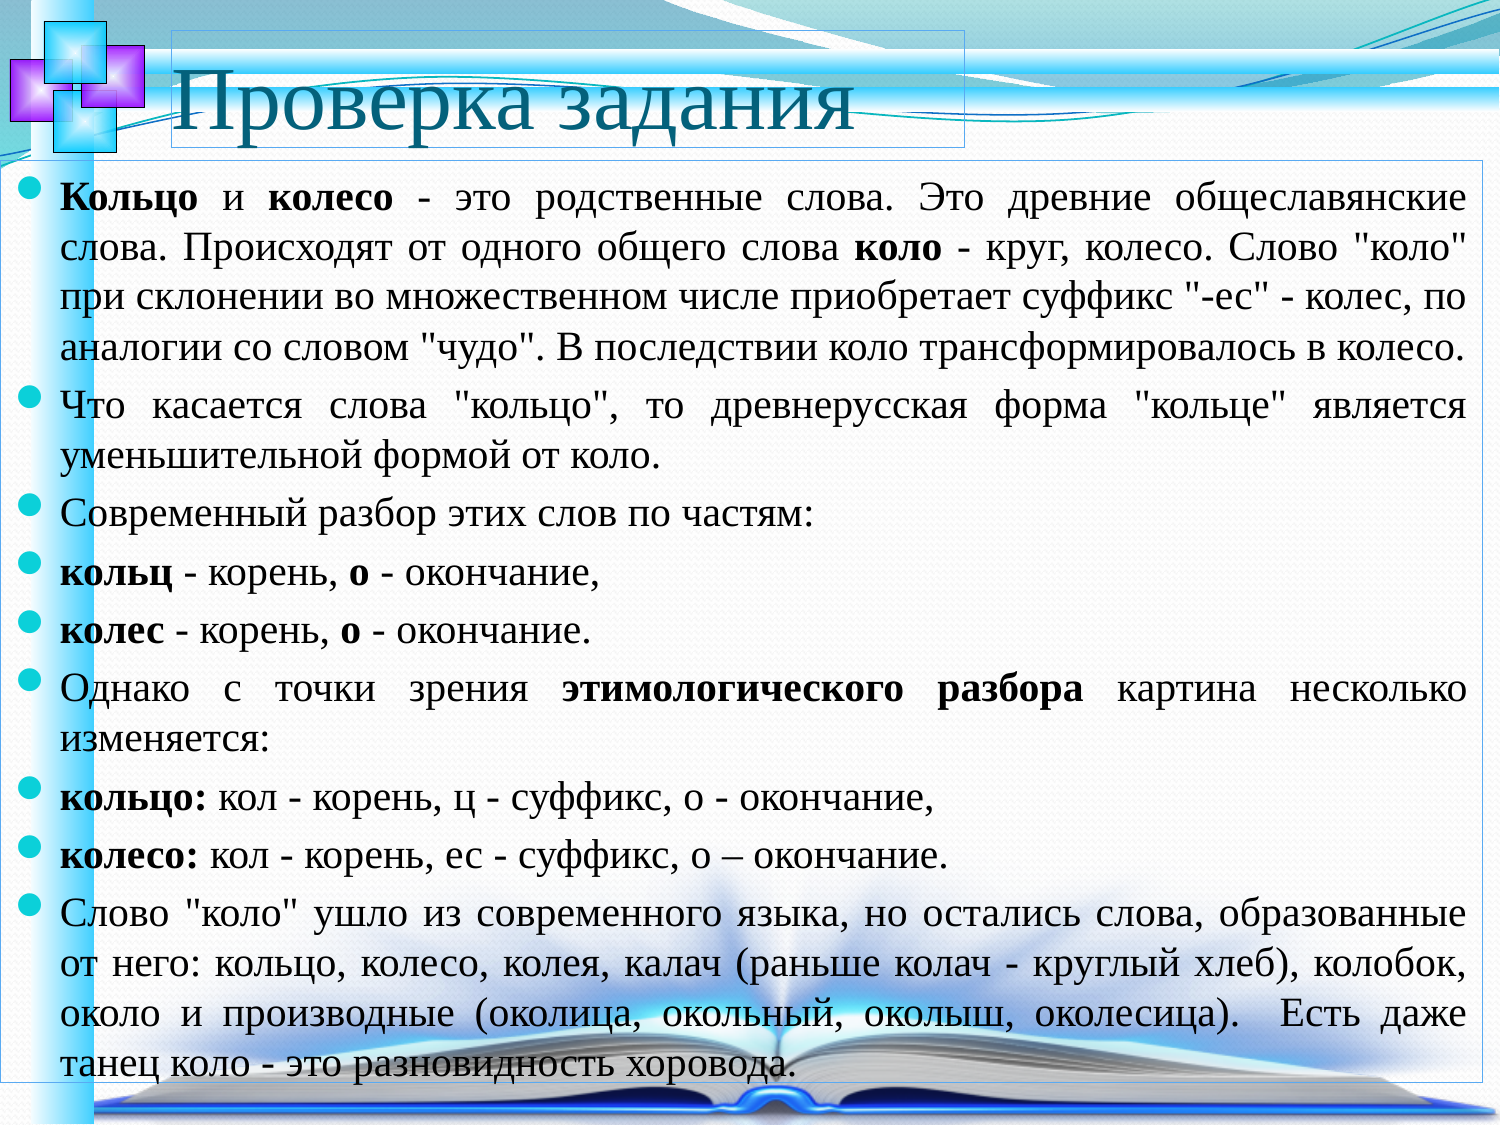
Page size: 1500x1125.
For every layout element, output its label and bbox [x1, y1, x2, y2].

text_box [9, 0, 1500, 1124]
